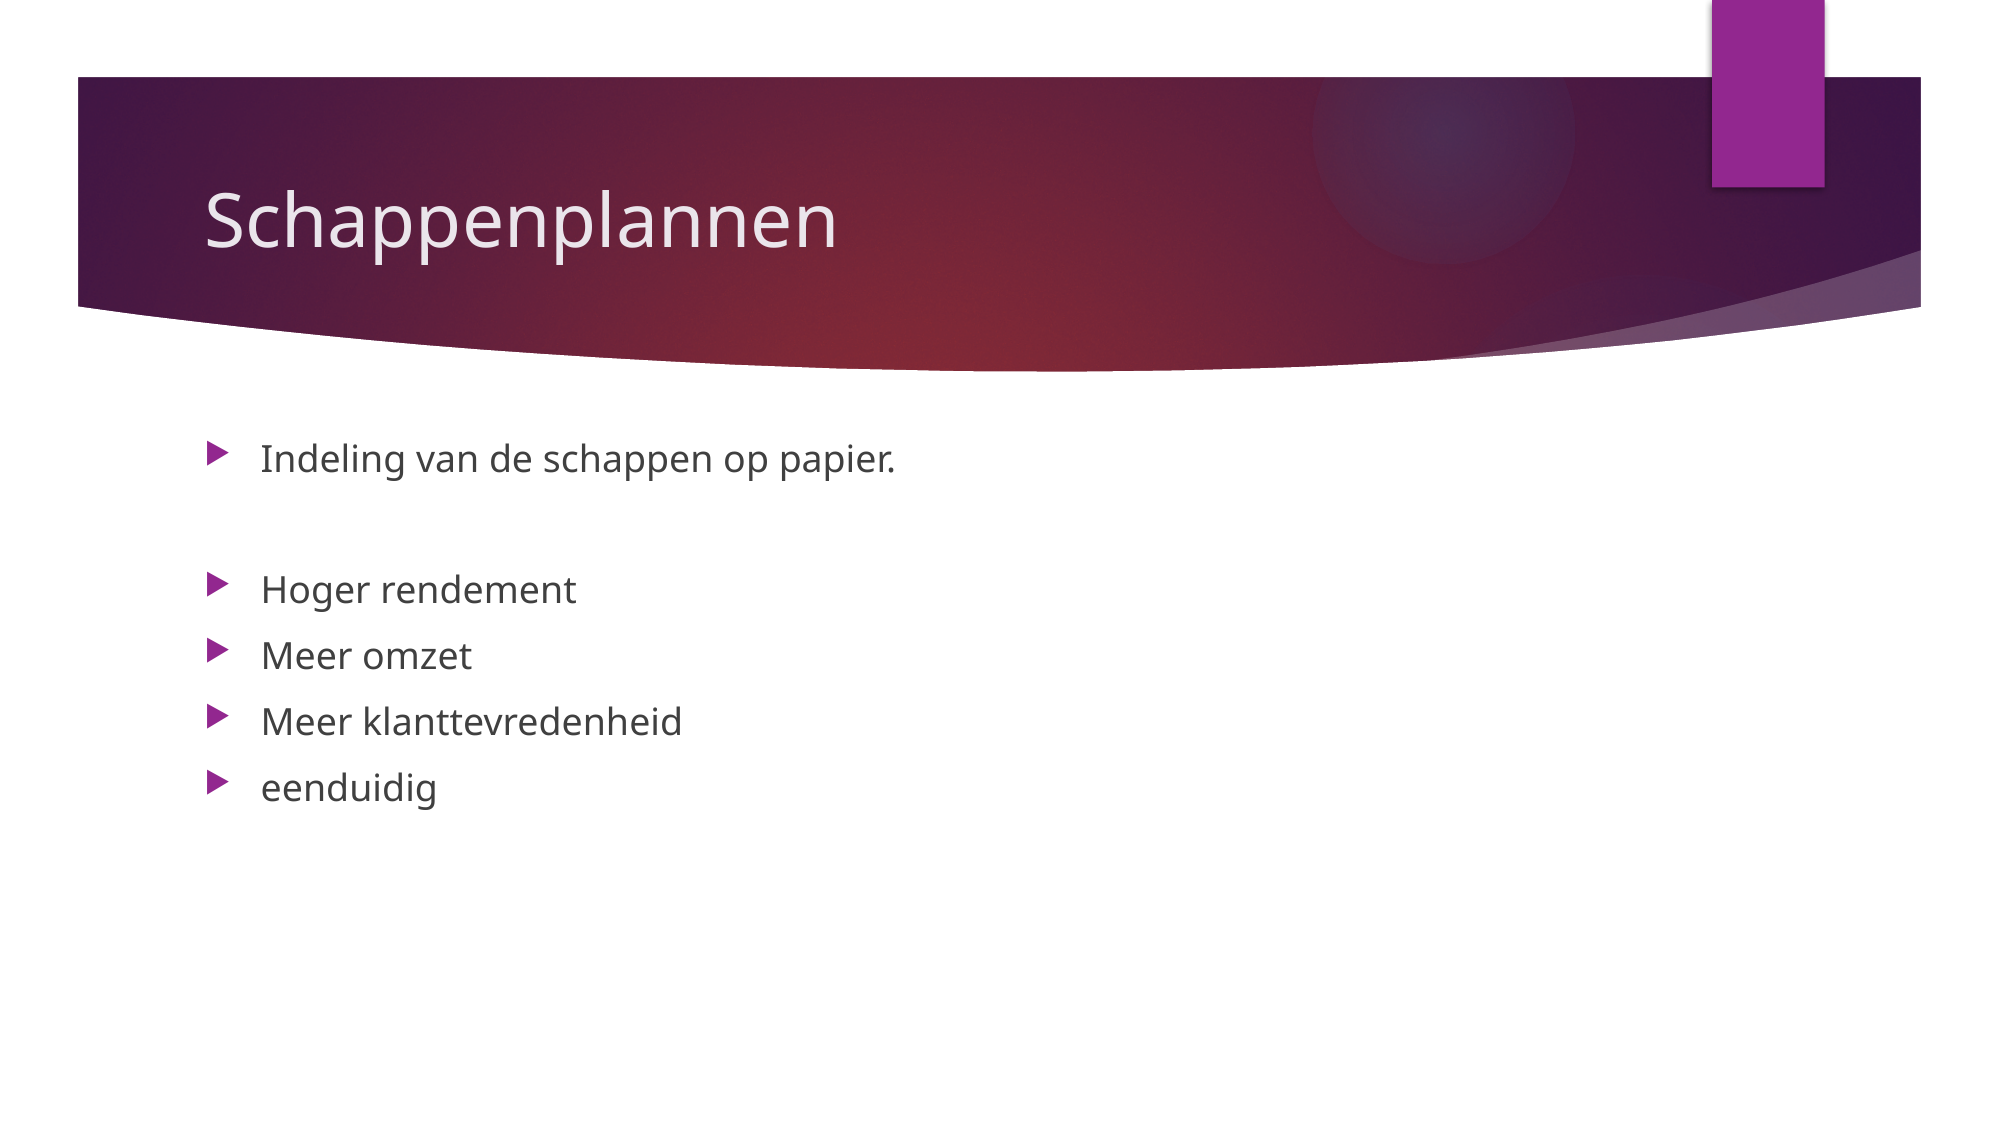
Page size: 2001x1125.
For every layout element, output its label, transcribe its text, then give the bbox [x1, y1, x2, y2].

list Indeling van de schappen op papier. Hoger rendement Meer omzet Meer klanttevredenheid eenduidig [189, 427, 1638, 988]
title Schappenplannen [189, 159, 1627, 276]
